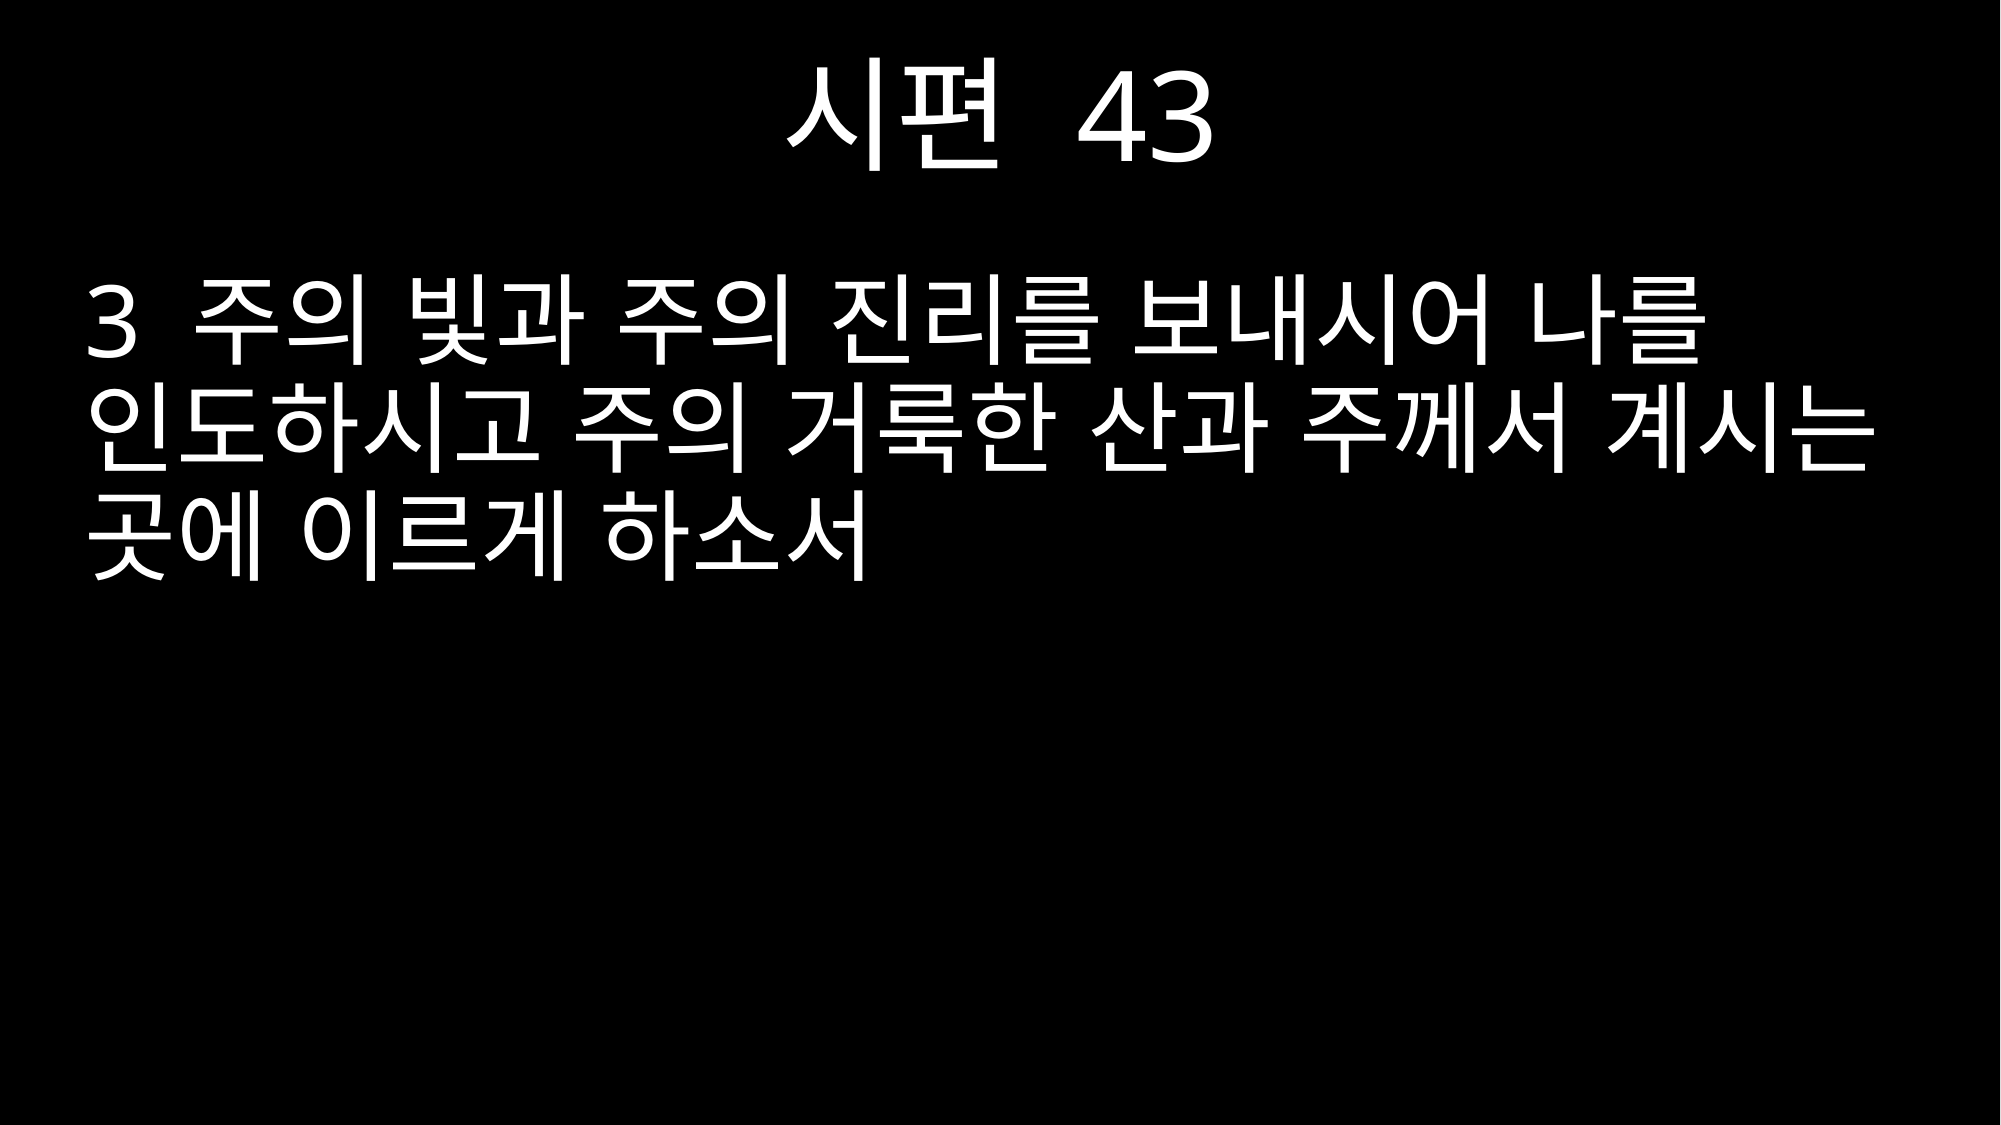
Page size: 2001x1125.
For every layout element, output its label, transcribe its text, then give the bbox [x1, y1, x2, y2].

footer 시편 43 [0, 32, 2000, 192]
picture [0, 0, 2001, 1125]
list 3 주의 빛과 주의 진리를 보내시어 나를 인도하시고 주의 거룩한 산과 주께서 계시는 곳에 이르게 하소서 [69, 263, 1953, 423]
